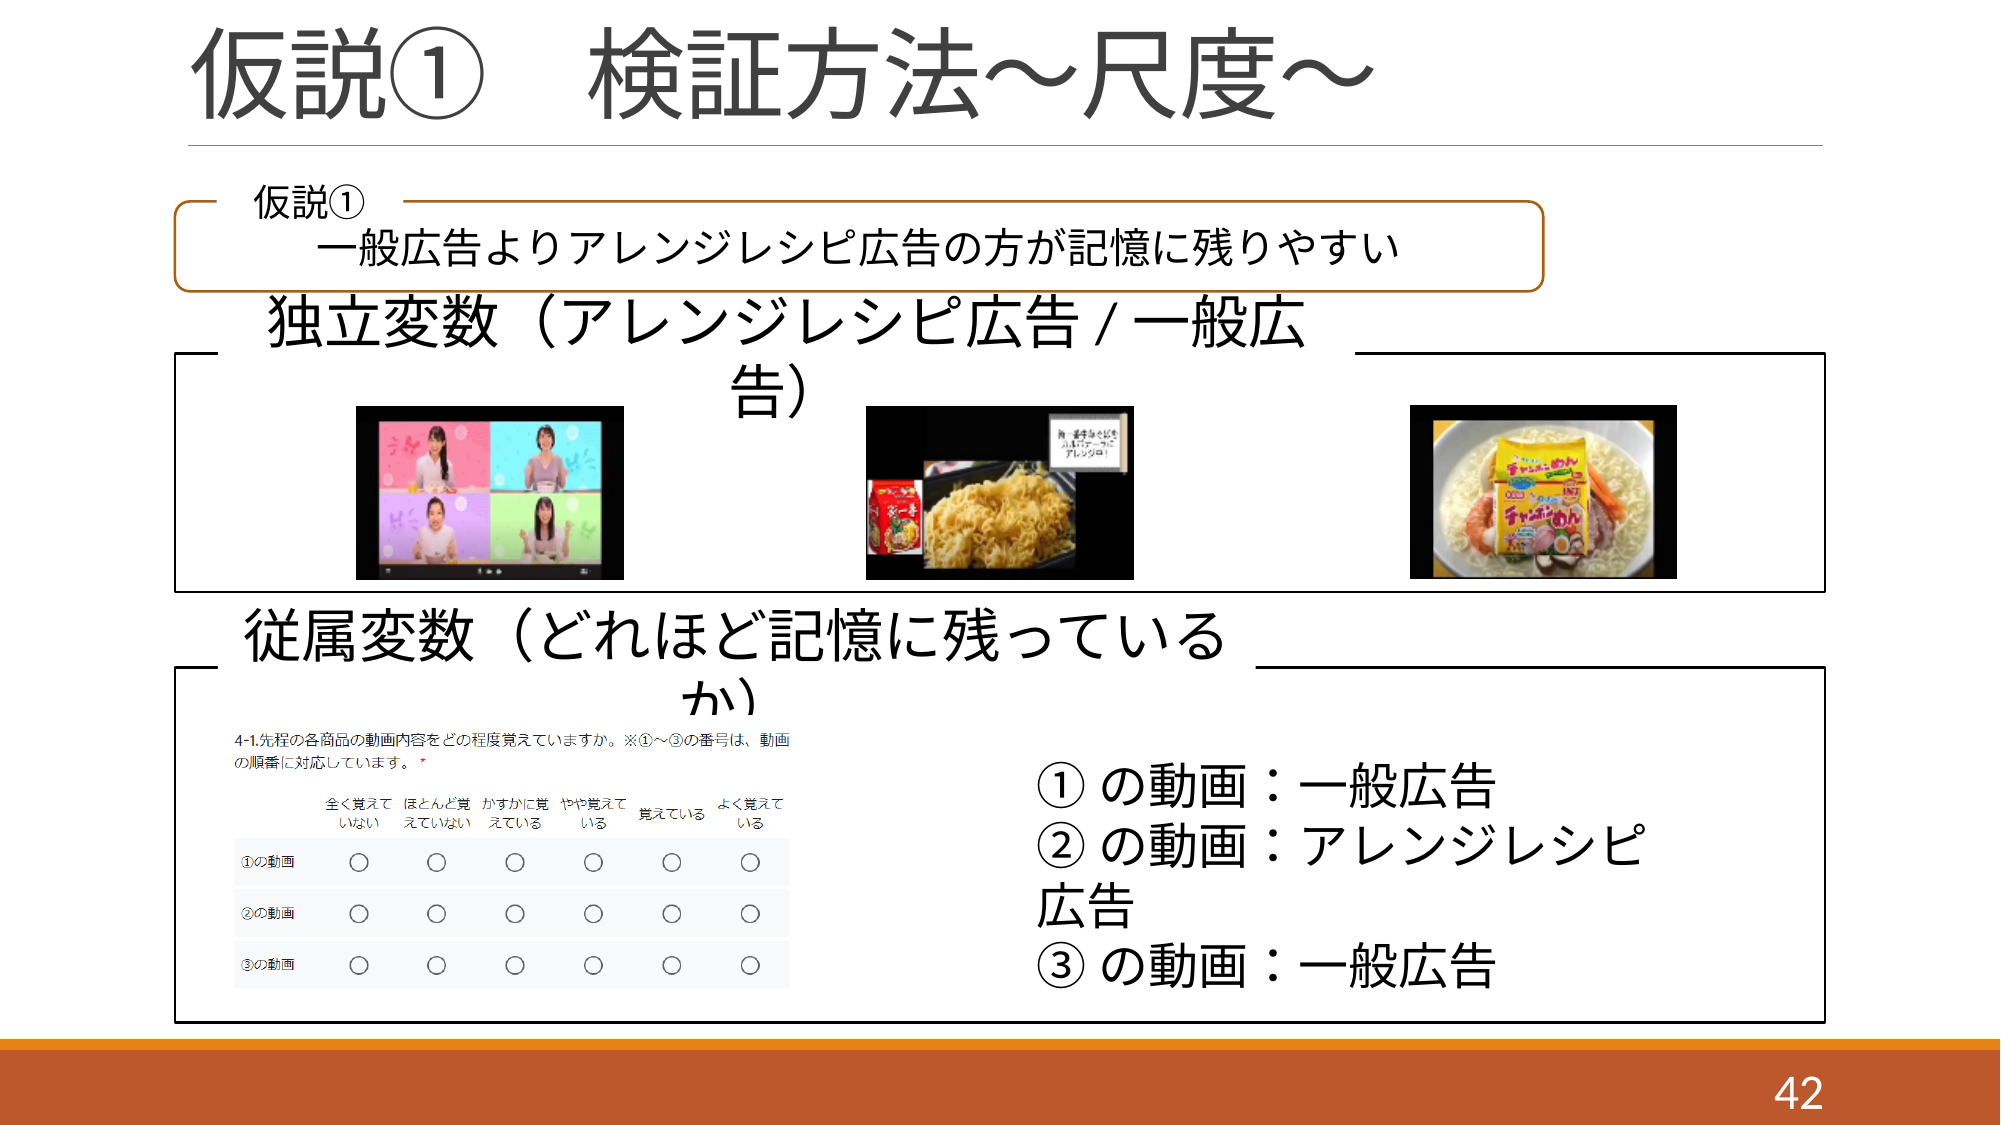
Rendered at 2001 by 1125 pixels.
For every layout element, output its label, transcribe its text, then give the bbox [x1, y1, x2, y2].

slide_number 42 [1624, 1059, 1840, 1120]
picture [1409, 405, 1677, 580]
text_box ①の動画：一般広告 ②の動画：アレンジレシピ広告 ③の動画：一般広告 [1021, 746, 1697, 1002]
title 仮説① 検証方法～尺度～ [174, 13, 1825, 140]
text_box 一般広告よりアレンジレシピ広告の方が記憶に残りやすい [173, 200, 1545, 293]
text_box [174, 666, 1826, 1024]
picture [866, 406, 1134, 580]
picture [217, 715, 806, 1016]
picture [356, 406, 625, 580]
text_box 仮説① [216, 175, 404, 228]
text_box 独立変数（アレンジレシピ広告/一般広告） [217, 315, 1356, 396]
text_box [174, 352, 1826, 593]
text_box 従属変数（どれほど記憶に残っているか） [217, 628, 1257, 710]
